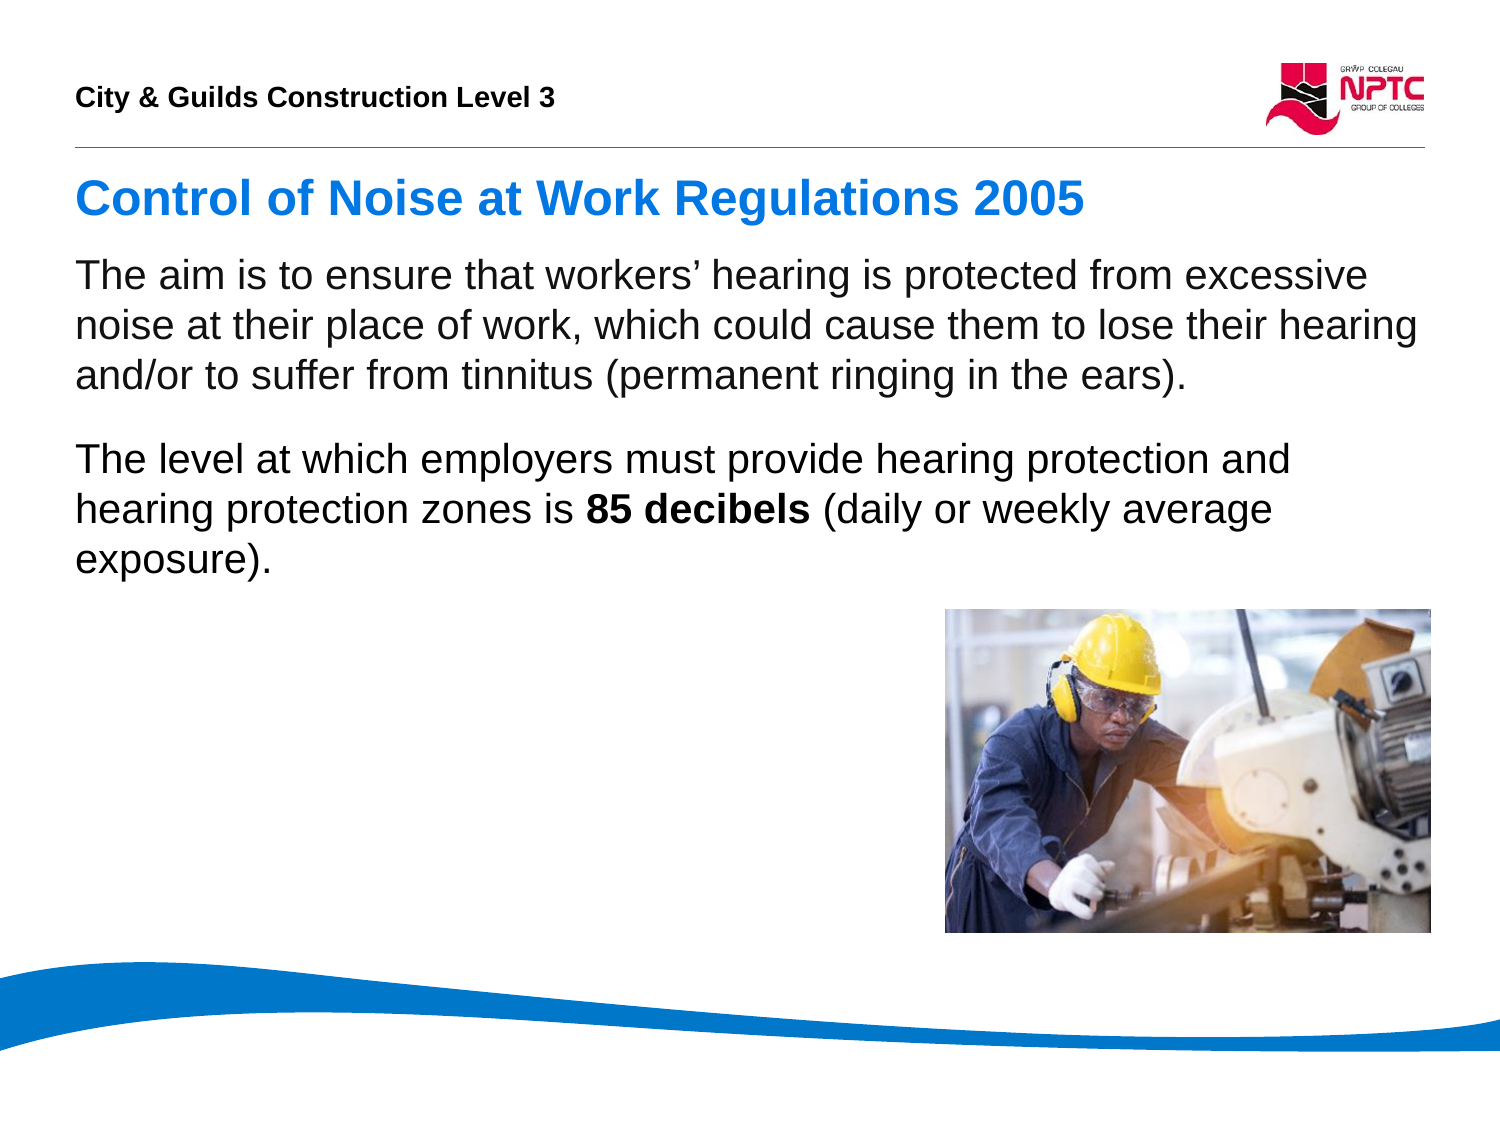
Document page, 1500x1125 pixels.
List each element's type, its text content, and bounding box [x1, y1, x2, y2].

title Control of Noise at Work Regulations 2005 [74, 165, 1426, 229]
picture [945, 609, 1431, 933]
list The aim is to ensure that workers’ hearing is protected from excessive noise at their place of work, which could cause them to lose their hearing and/or to suffer from tinnitus (permanent ringing in the ears). The level at which employers must provide hearing protection and hearing protection zones is 85 decibels (daily or weekly average exposure). [74, 247, 1426, 946]
picture [1266, 63, 1424, 135]
